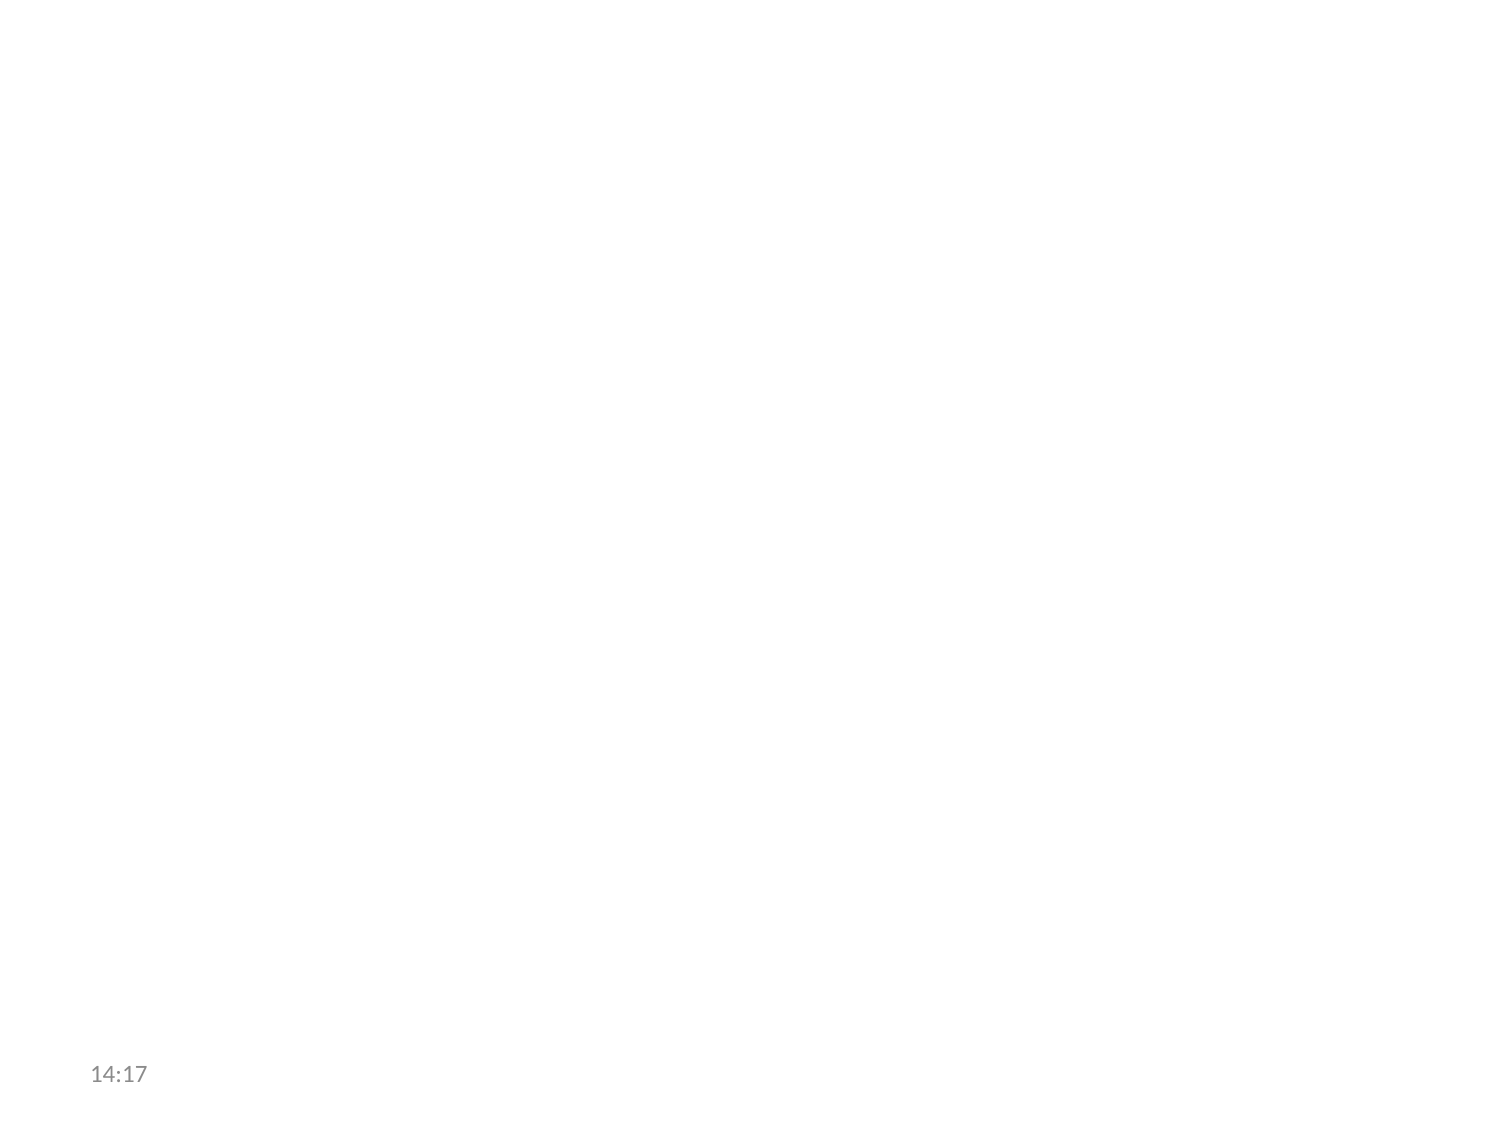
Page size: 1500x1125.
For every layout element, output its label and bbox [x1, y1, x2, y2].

slide_number [75, 1042, 425, 1103]
